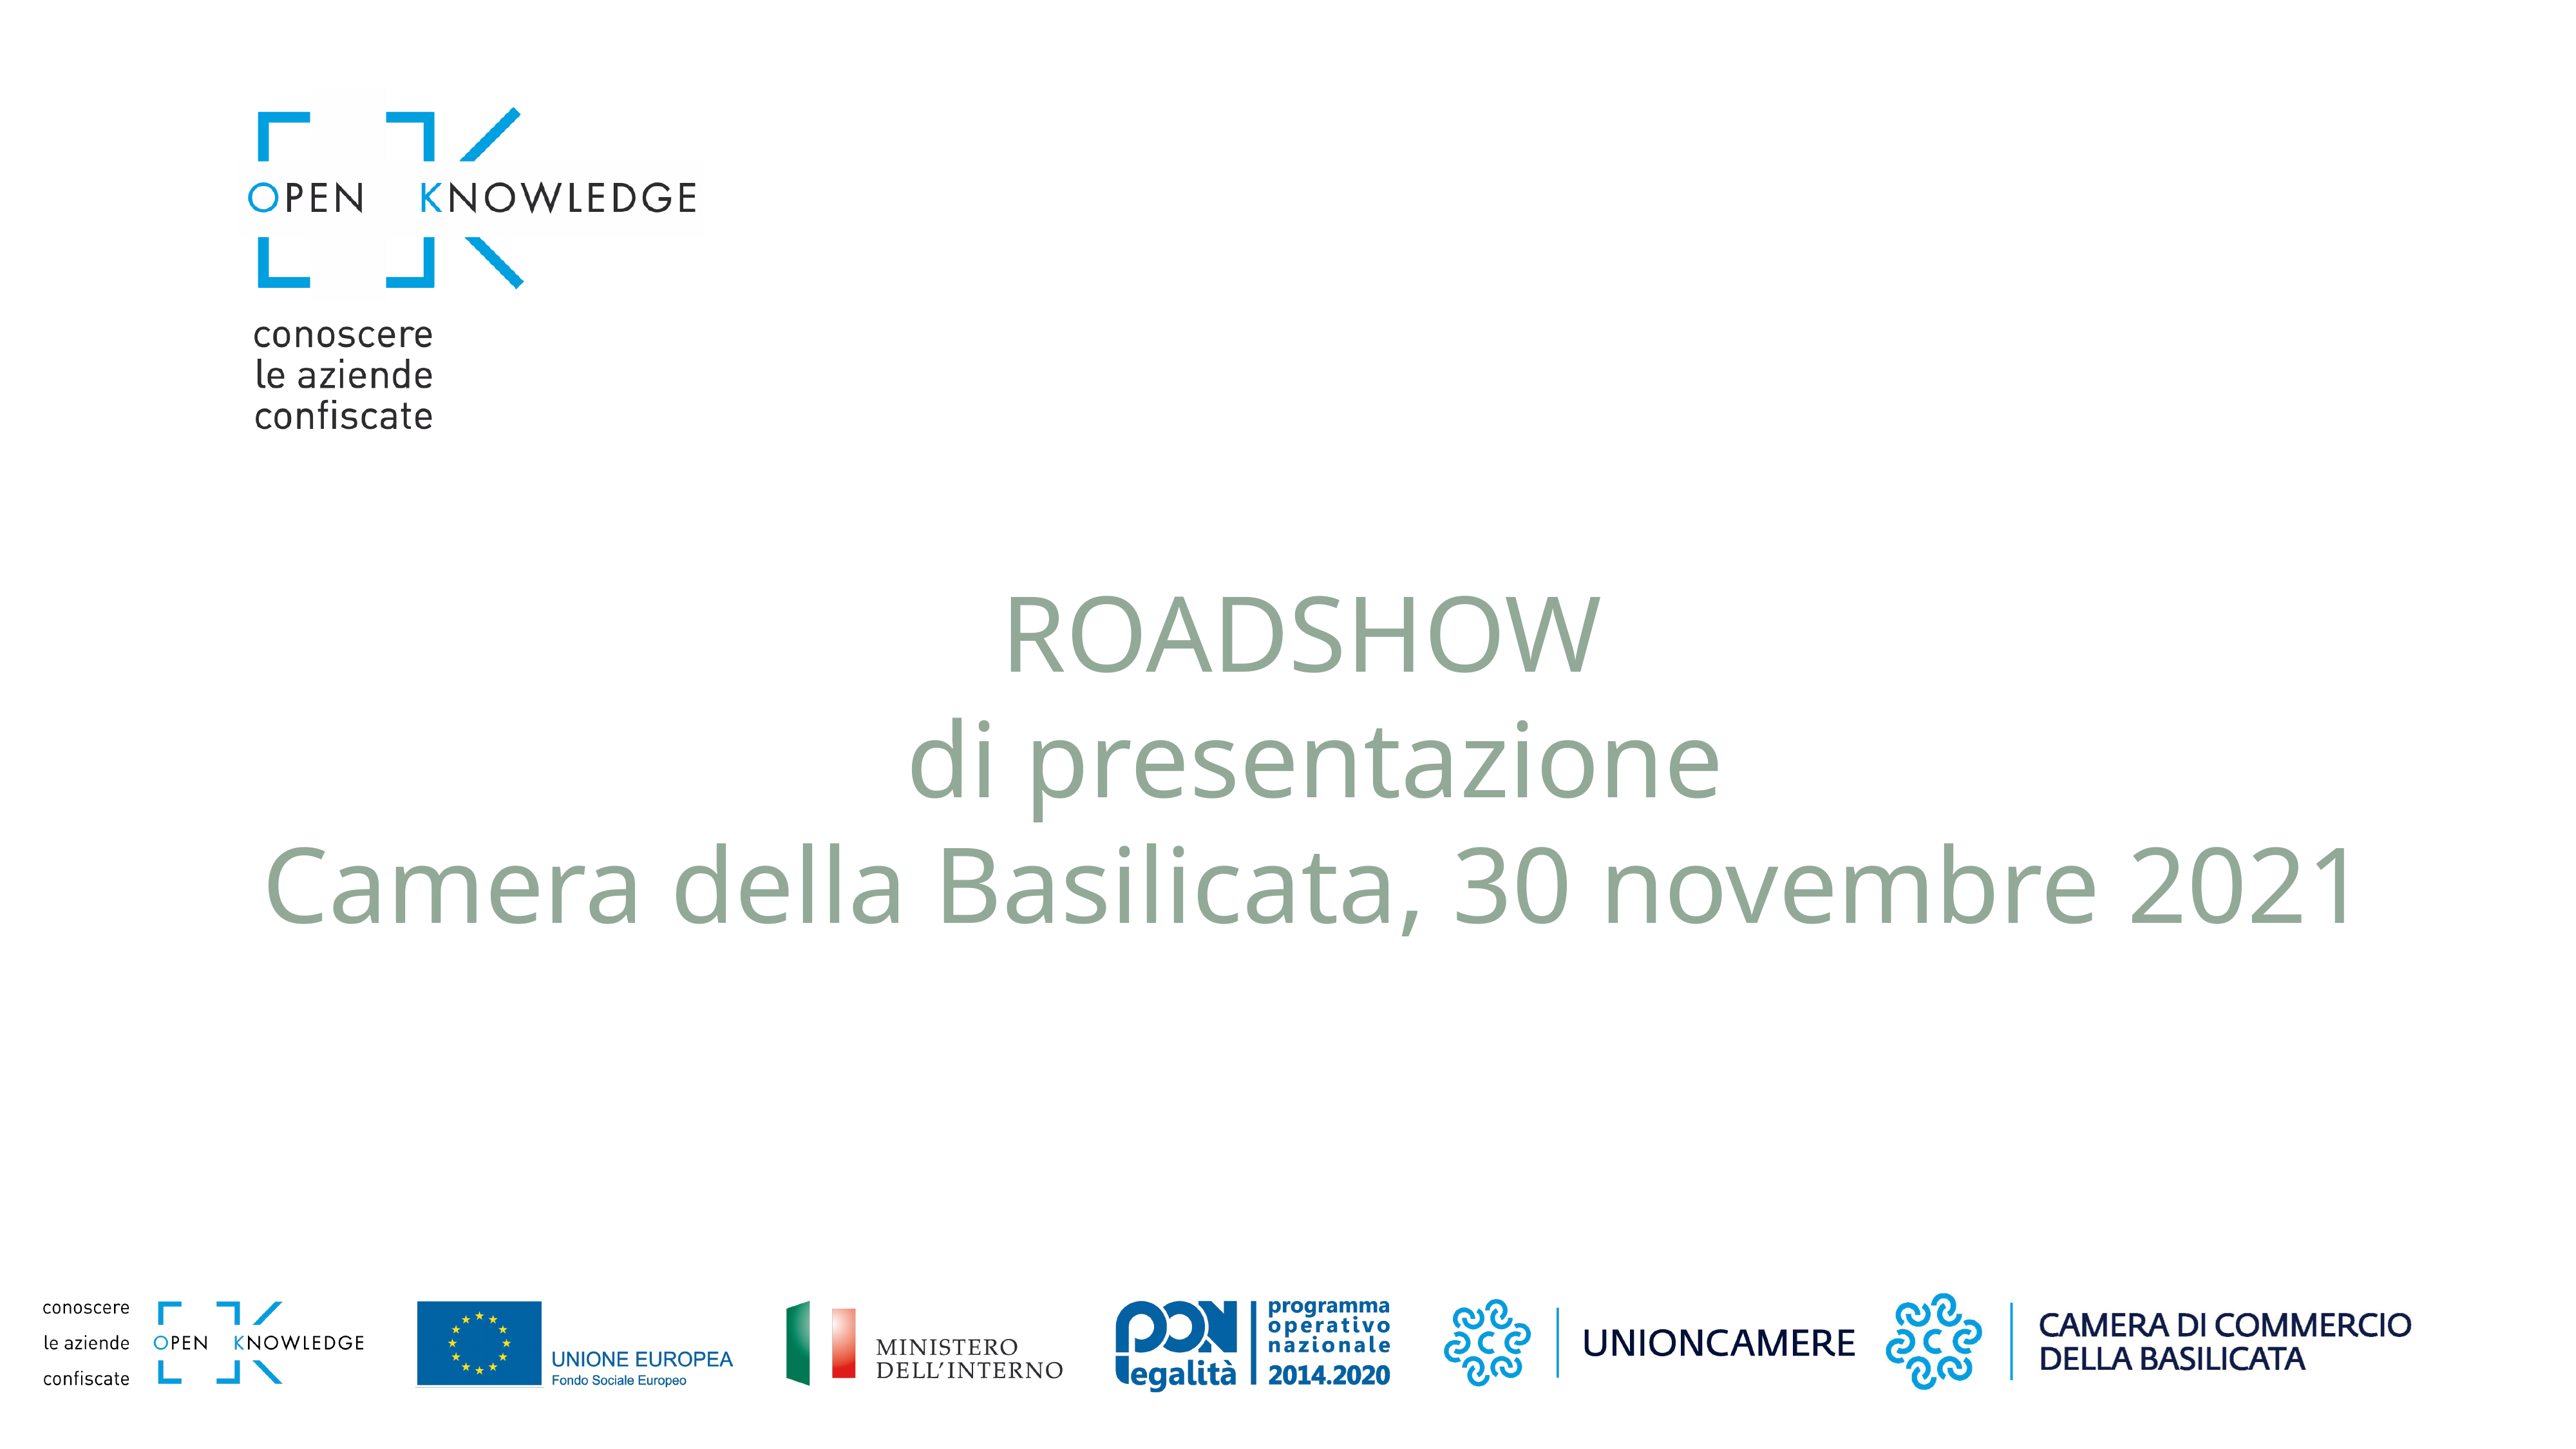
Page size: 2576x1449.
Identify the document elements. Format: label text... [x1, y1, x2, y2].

text_box ROADSHOW di presentazione Camera della Basilicata, 30 novembre 2021 [226, 562, 2404, 950]
picture [238, 88, 703, 437]
picture [42, 1296, 1855, 1392]
picture [1884, 1292, 2415, 1392]
